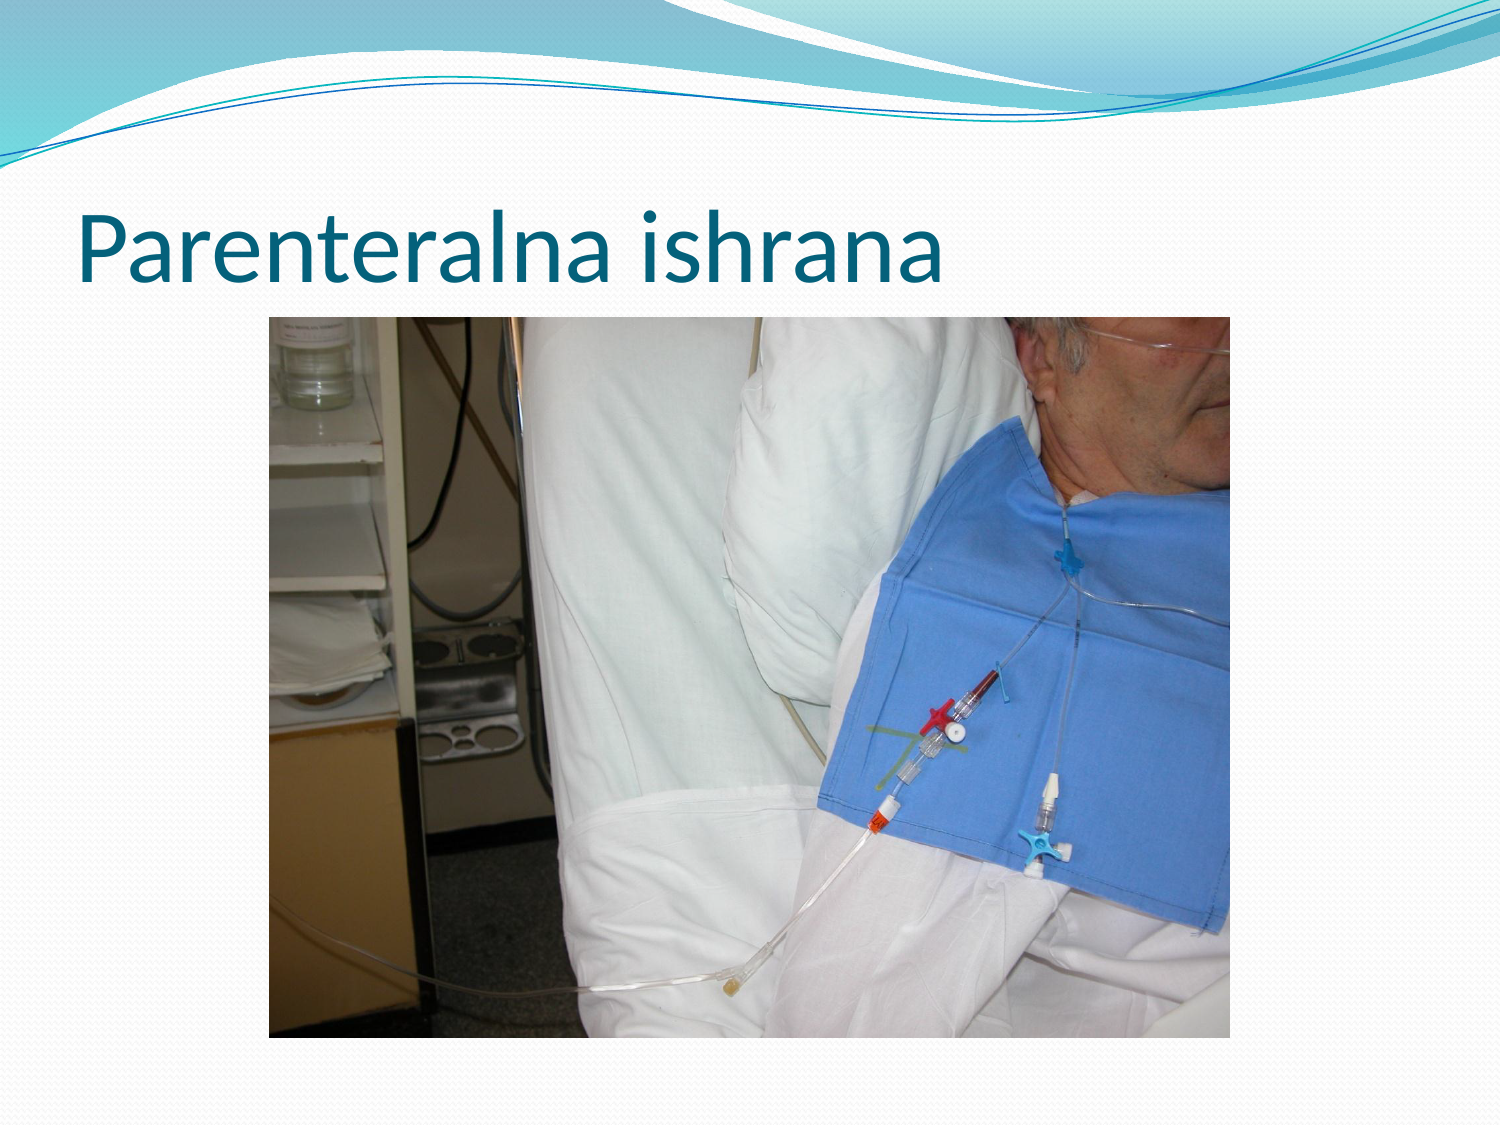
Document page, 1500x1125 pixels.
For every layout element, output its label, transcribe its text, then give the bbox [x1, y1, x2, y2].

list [269, 317, 1231, 1038]
title Parenteralna ishrana [75, 115, 1425, 303]
